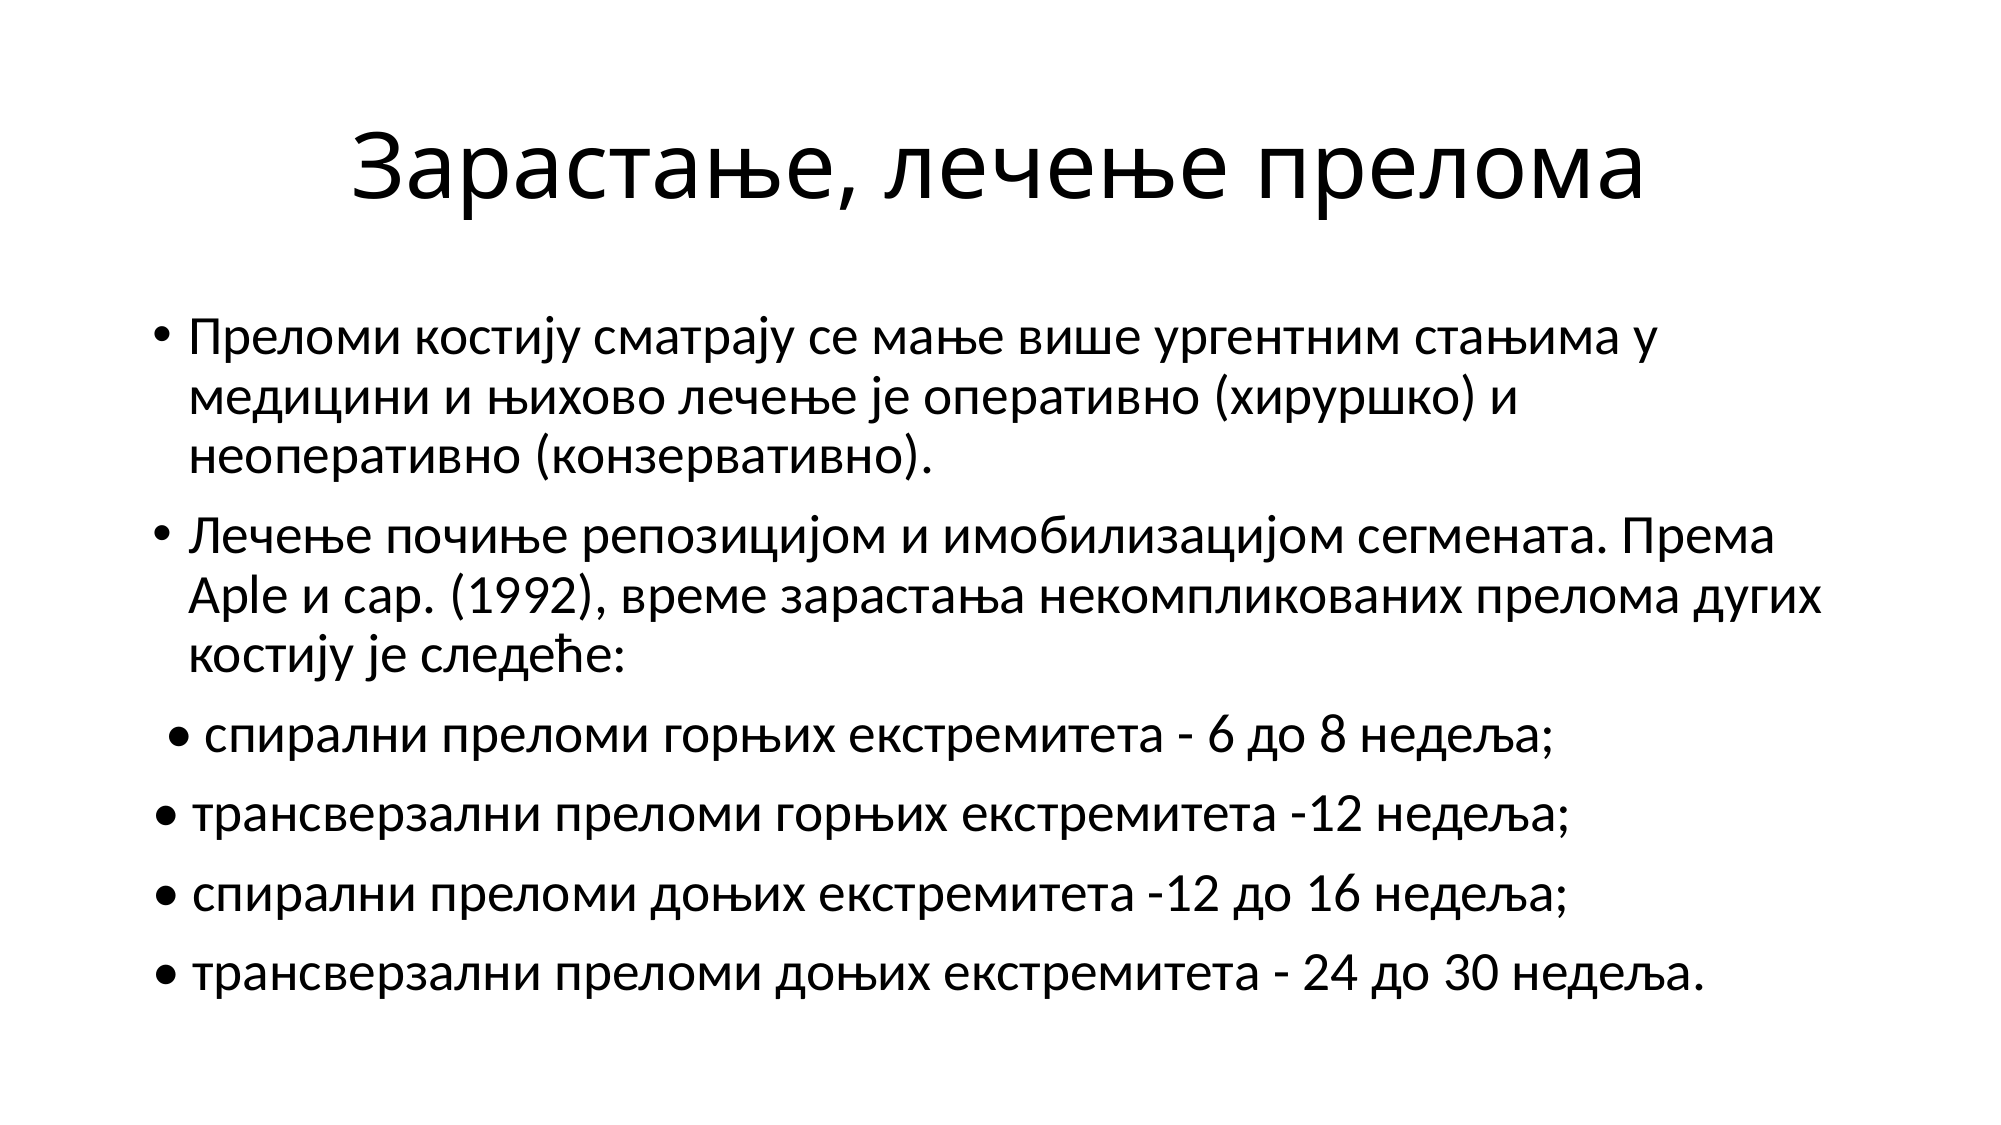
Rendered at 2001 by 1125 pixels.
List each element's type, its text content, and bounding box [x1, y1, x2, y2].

title Зарастање, лечење прелома [137, 59, 1863, 278]
list Преломи костију сматрају се мање више ургентним стањима у медицини и њихово лечење је оперативно (хируршко) и неоперативно (конзервативно). Лечење почиње репозицијом и имобилизацијом сегмената. Према Aple и сар. (1992), време зарастања некомпликованих прелома дугих костију је следеће: • спирални преломи горњих екстремитета - 6 до 8 недеља; • трансверзални преломи горњих екстремитета -12 недеља; • спирални преломи доњих екстремитета -12 до 16 недеља; • трансверзални преломи доњих екстремитета - 24 до 30 недеља. [137, 299, 1863, 1014]
